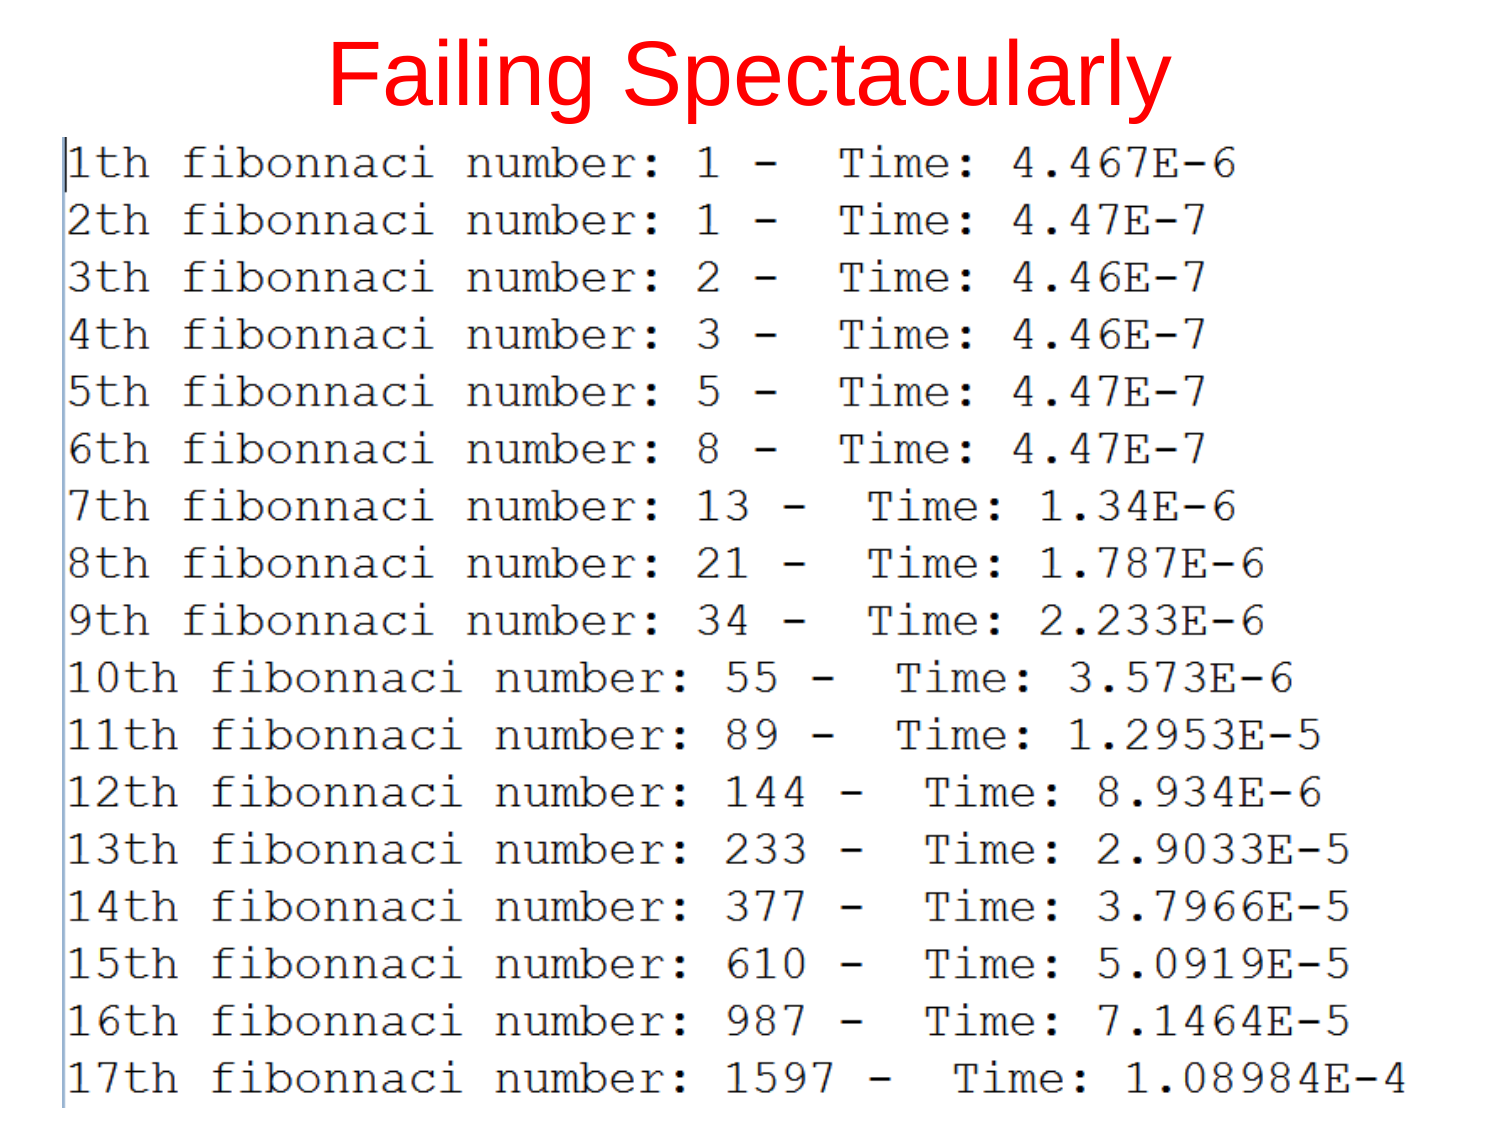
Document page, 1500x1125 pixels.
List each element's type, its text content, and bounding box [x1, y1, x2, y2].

picture [62, 137, 1438, 1108]
title Failing Spectacularly [112, 0, 1388, 135]
